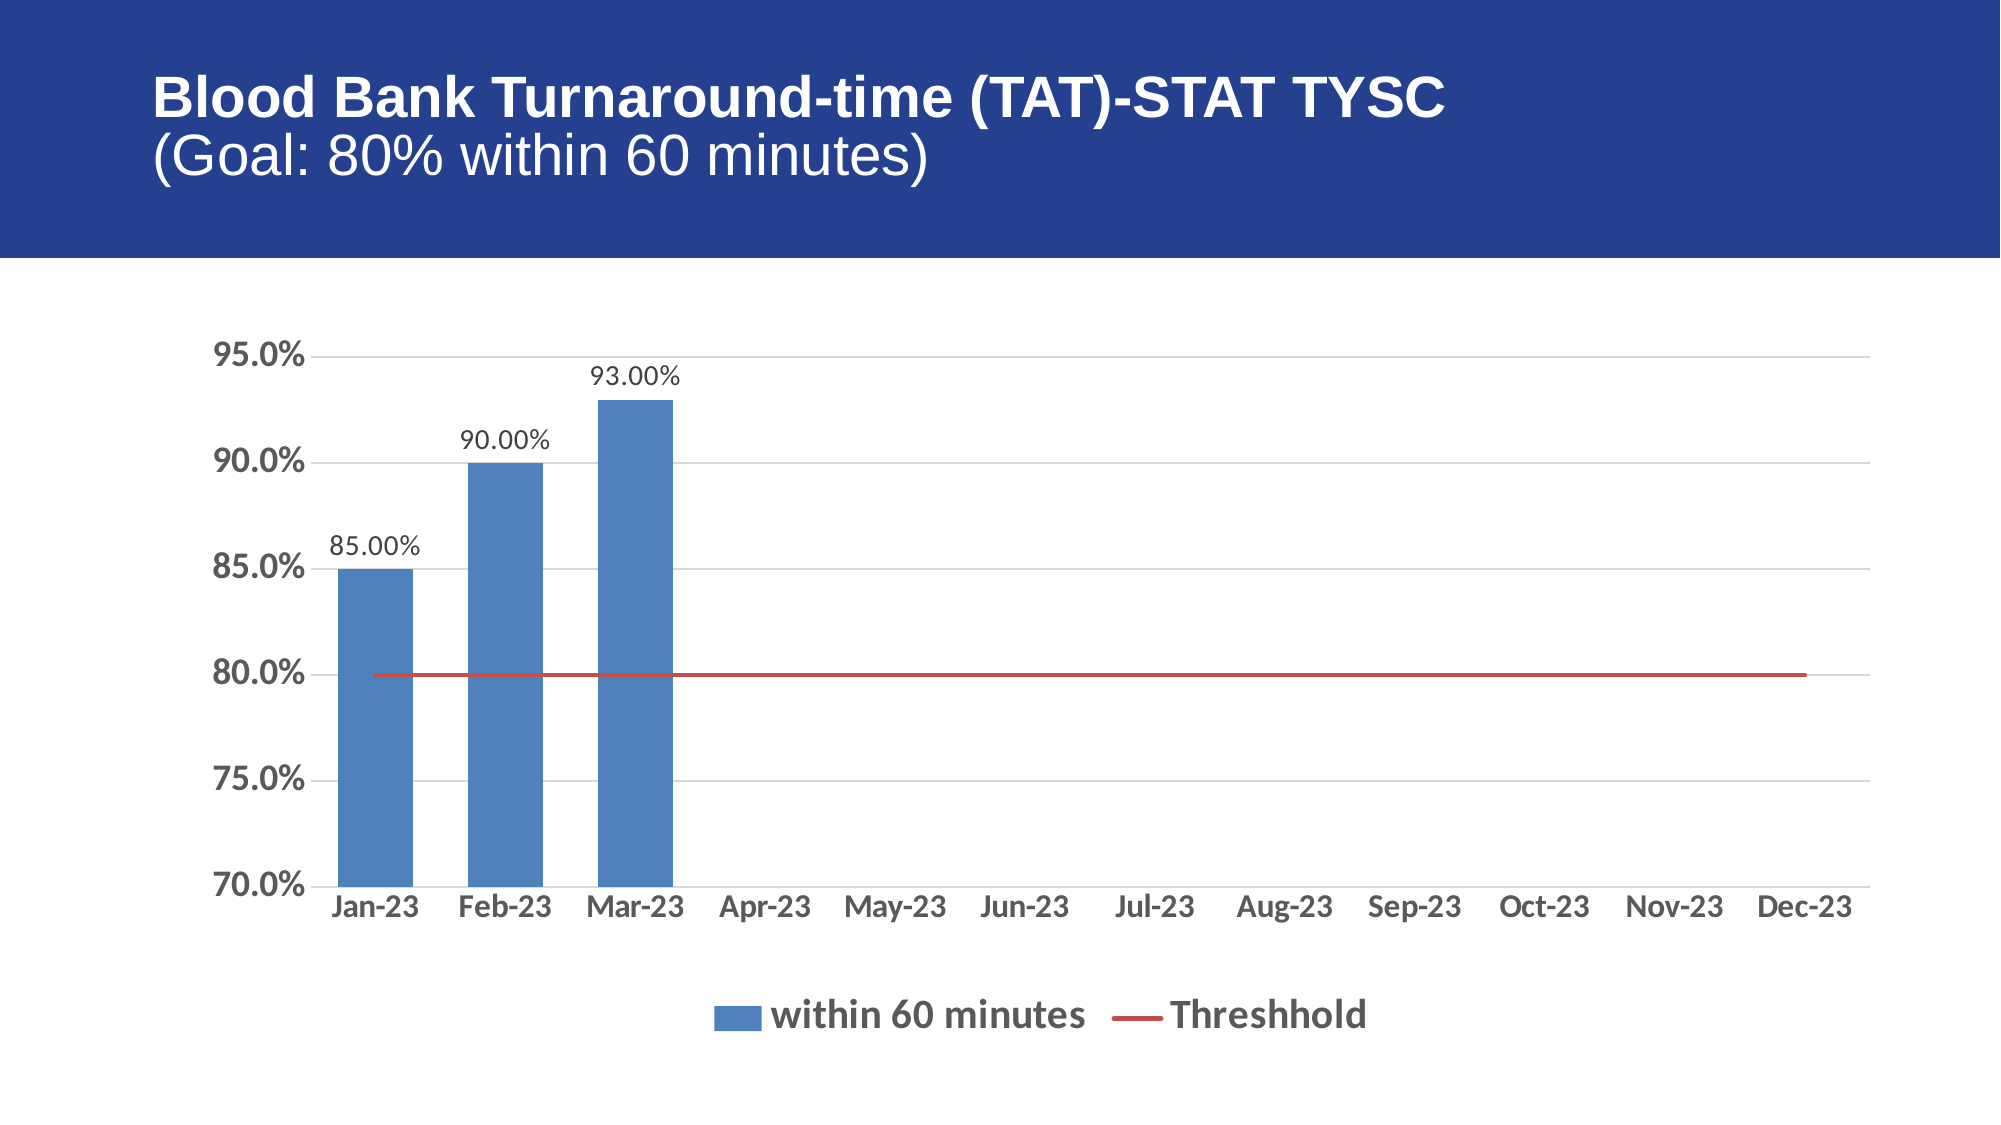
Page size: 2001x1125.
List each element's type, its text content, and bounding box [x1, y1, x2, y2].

title Blood Bank Turnaround-time (TAT)-STAT TYSC (Goal: 80% within 60 minutes) [137, 20, 1863, 238]
chart [177, 334, 1904, 1049]
